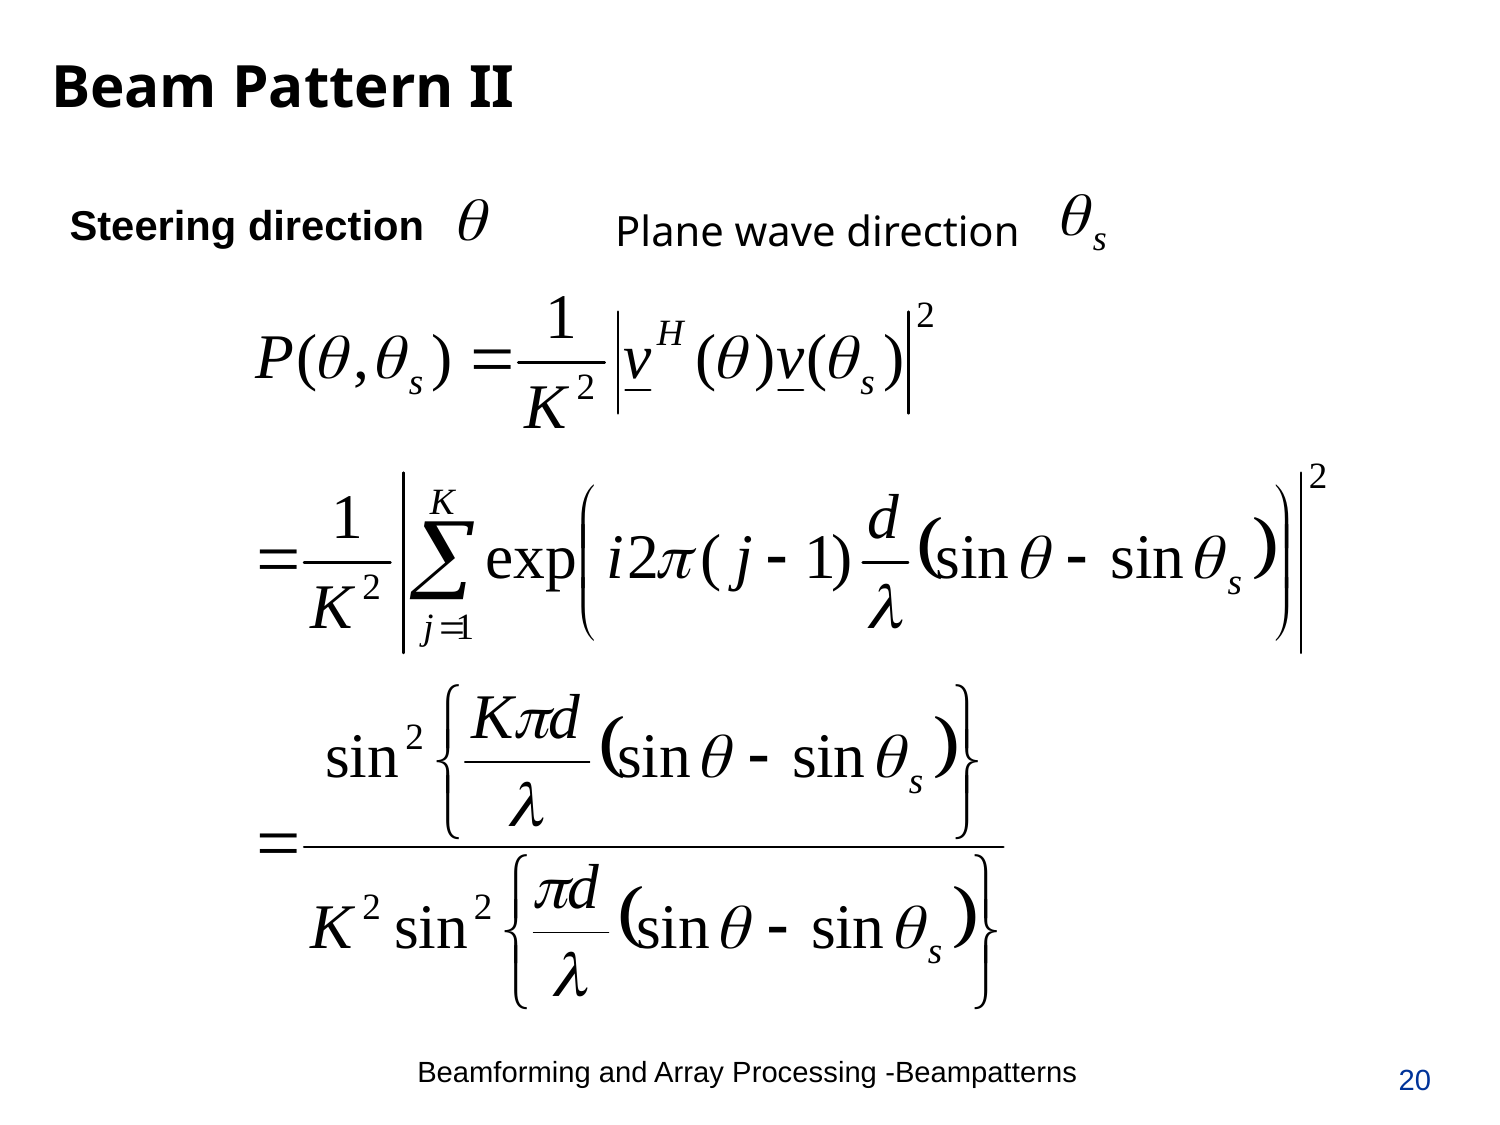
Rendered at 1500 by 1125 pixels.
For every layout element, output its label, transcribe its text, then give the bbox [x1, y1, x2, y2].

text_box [449, 184, 502, 257]
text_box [1052, 173, 1121, 267]
title Beam Pattern II [35, 41, 965, 167]
list Steering direction [54, 181, 445, 259]
slide_number 20 [1207, 1055, 1447, 1102]
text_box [243, 276, 1346, 1025]
text_box Plane wave direction [600, 187, 1047, 265]
